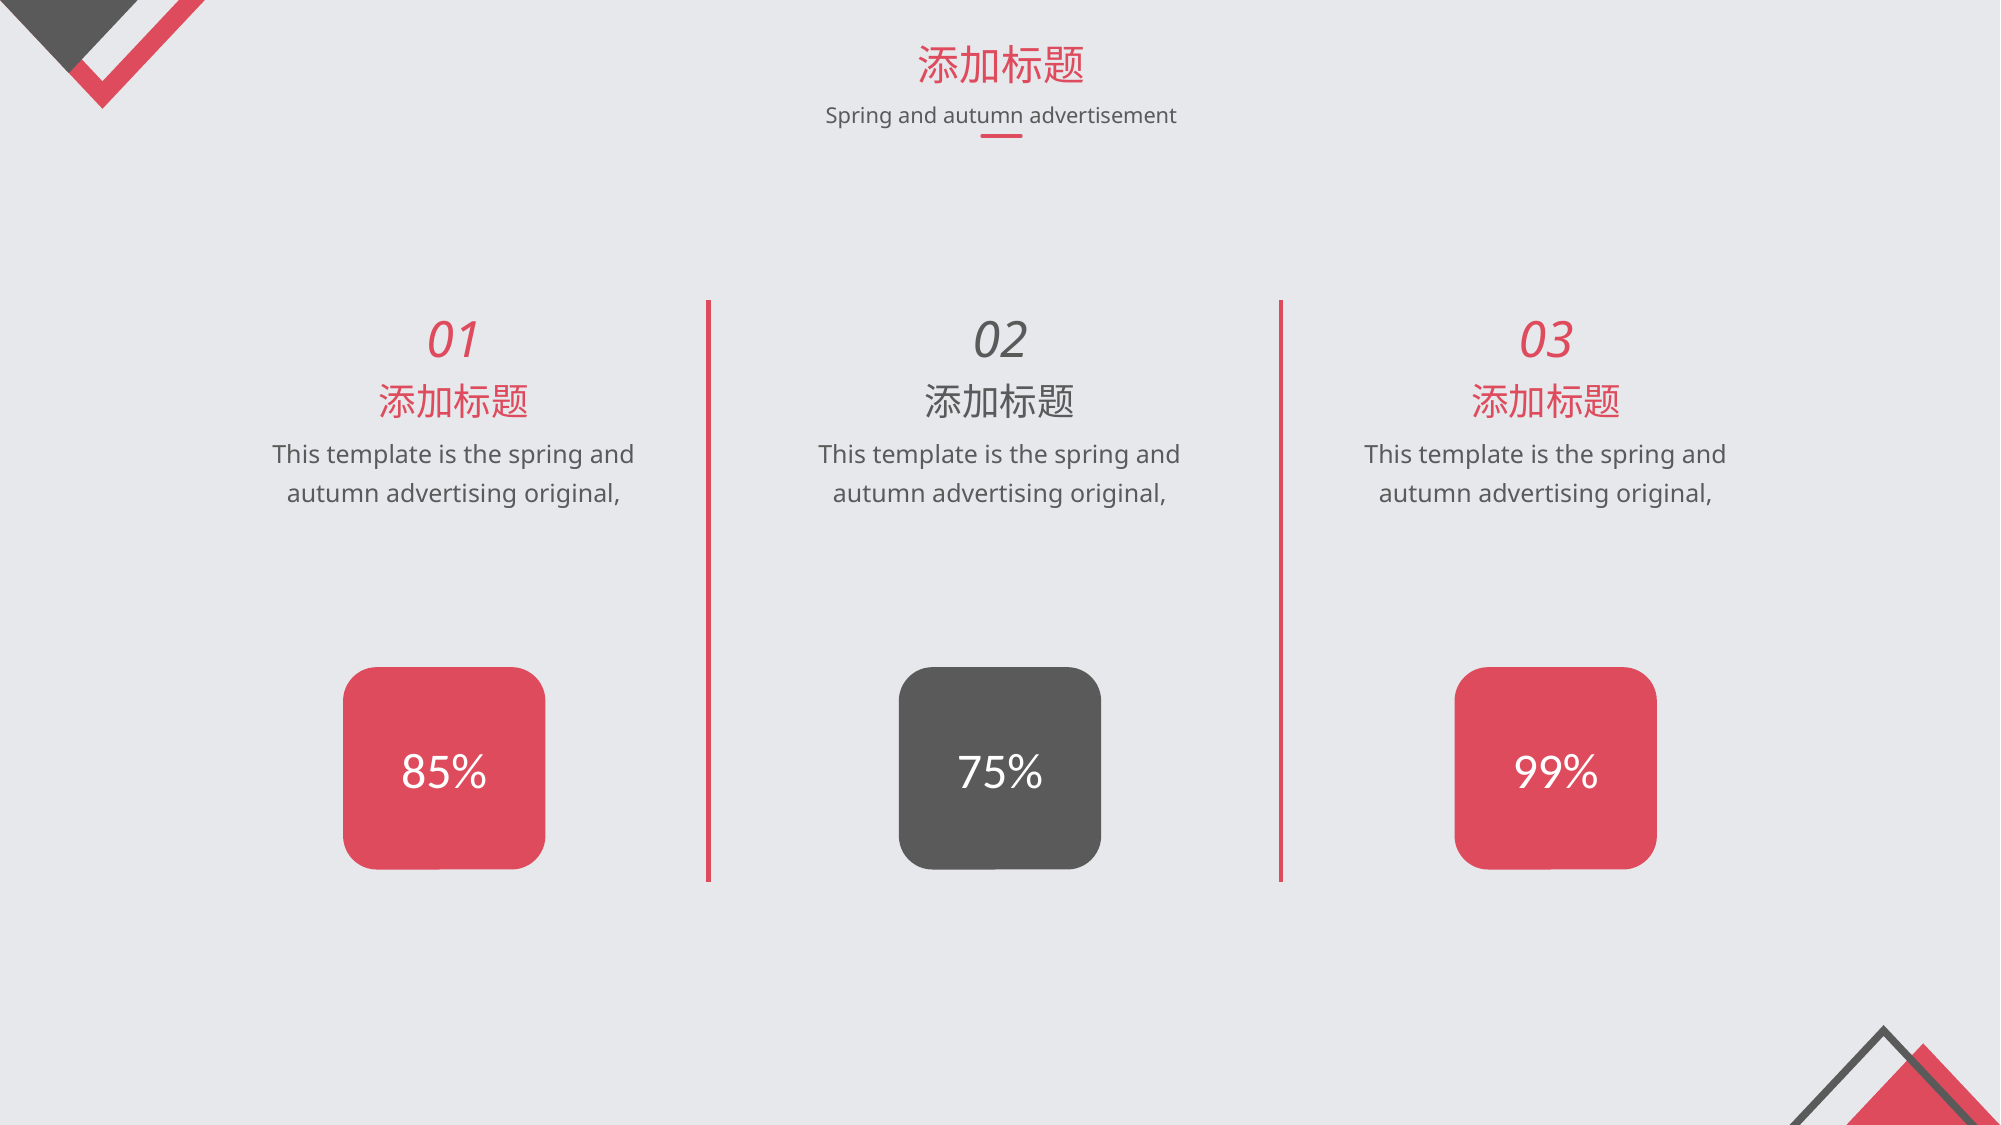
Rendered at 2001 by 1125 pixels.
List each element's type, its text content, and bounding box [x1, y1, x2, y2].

text_box 添加标题 [1455, 375, 1637, 421]
text_box 添加标题 [363, 375, 544, 421]
text_box This template is the spring and autumn advertising original, [1346, 421, 1746, 515]
text_box This template is the spring and autumn advertising original, [800, 421, 1200, 515]
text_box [0, 0, 205, 109]
text_box 01 [363, 299, 544, 375]
text_box 85% [342, 666, 547, 871]
text_box 99% [1453, 666, 1658, 871]
text_box 添加标题 [909, 375, 1091, 421]
text_box 添加标题 [903, 31, 1100, 86]
text_box Spring and autumn advertisement [739, 86, 1264, 136]
text_box This template is the spring and autumn advertising original, [254, 421, 654, 515]
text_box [1789, 1024, 2000, 1125]
text_box 02 [909, 299, 1091, 375]
text_box 03 [1455, 299, 1637, 375]
text_box 75% [897, 666, 1103, 871]
